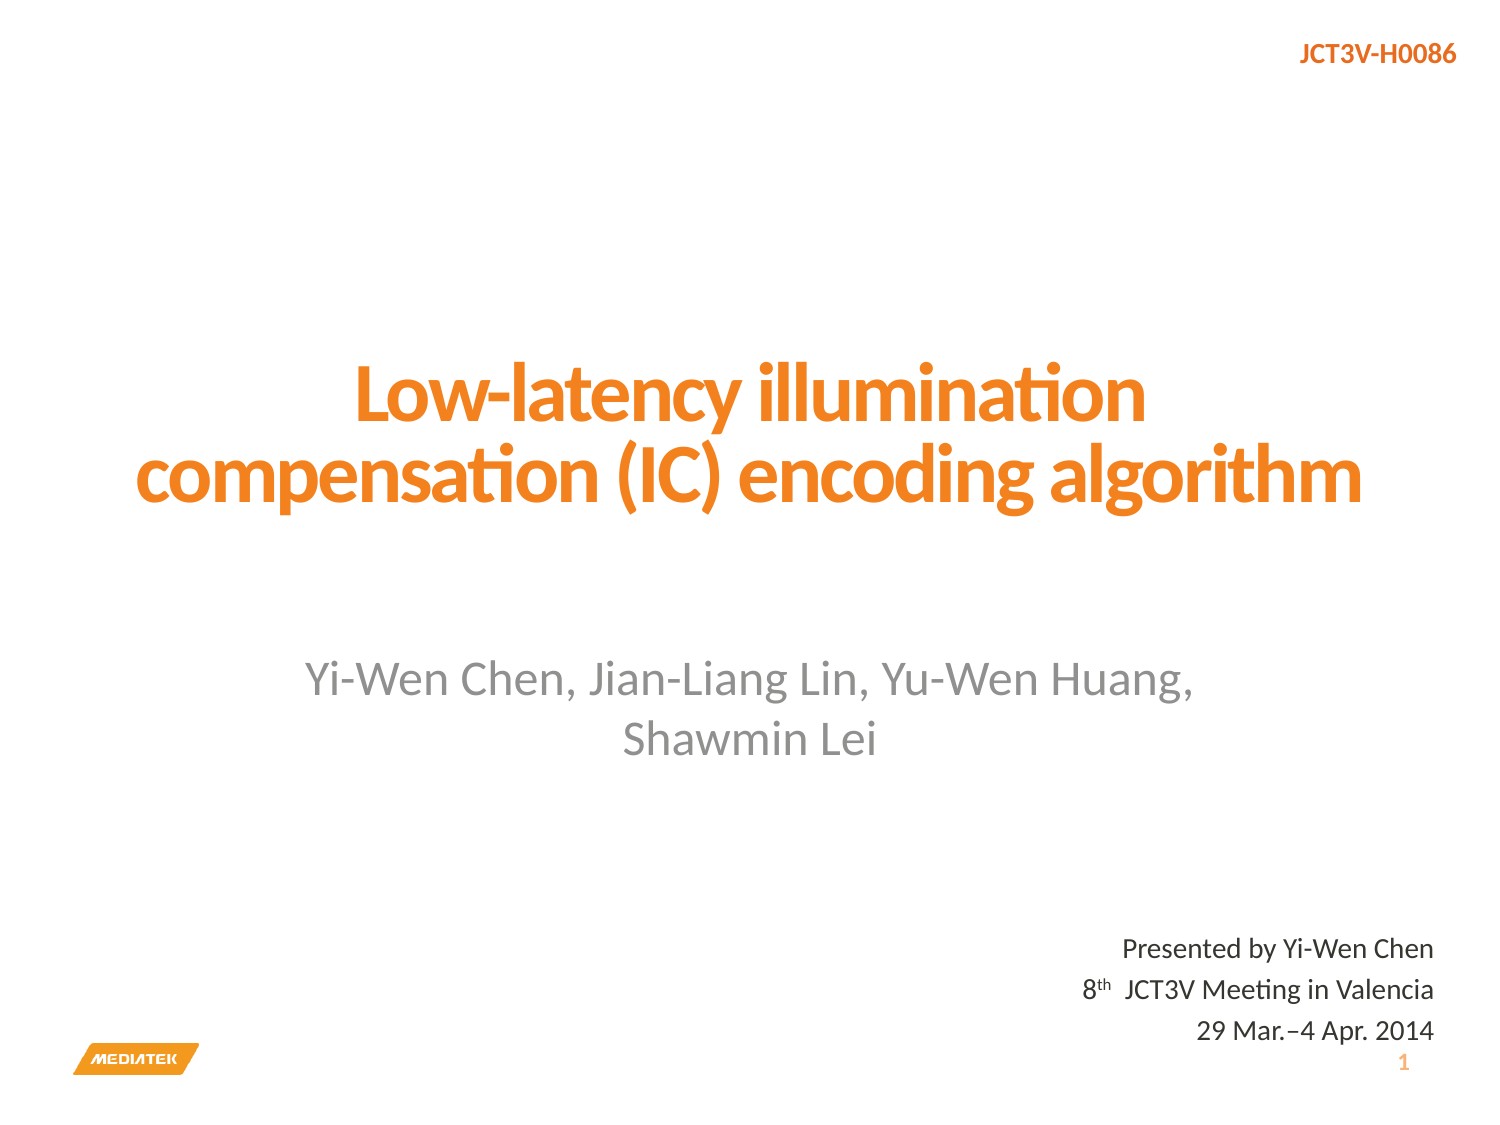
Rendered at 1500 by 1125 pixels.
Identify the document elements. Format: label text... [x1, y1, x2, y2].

picture [73, 1043, 199, 1075]
title Low-latency illumination compensation (IC) encoding algorithm [112, 349, 1388, 591]
slide_number 1 [1251, 1054, 1425, 1090]
subtitle Yi-Wen Chen, Jian-Liang Lin, Yu-Wen Huang, Shawmin Lei [225, 637, 1275, 925]
text_box Presented by Yi-Wen Chen 8th JCT3V Meeting in Valencia 29 Mar.–4 Apr. 2014 [787, 922, 1450, 1054]
